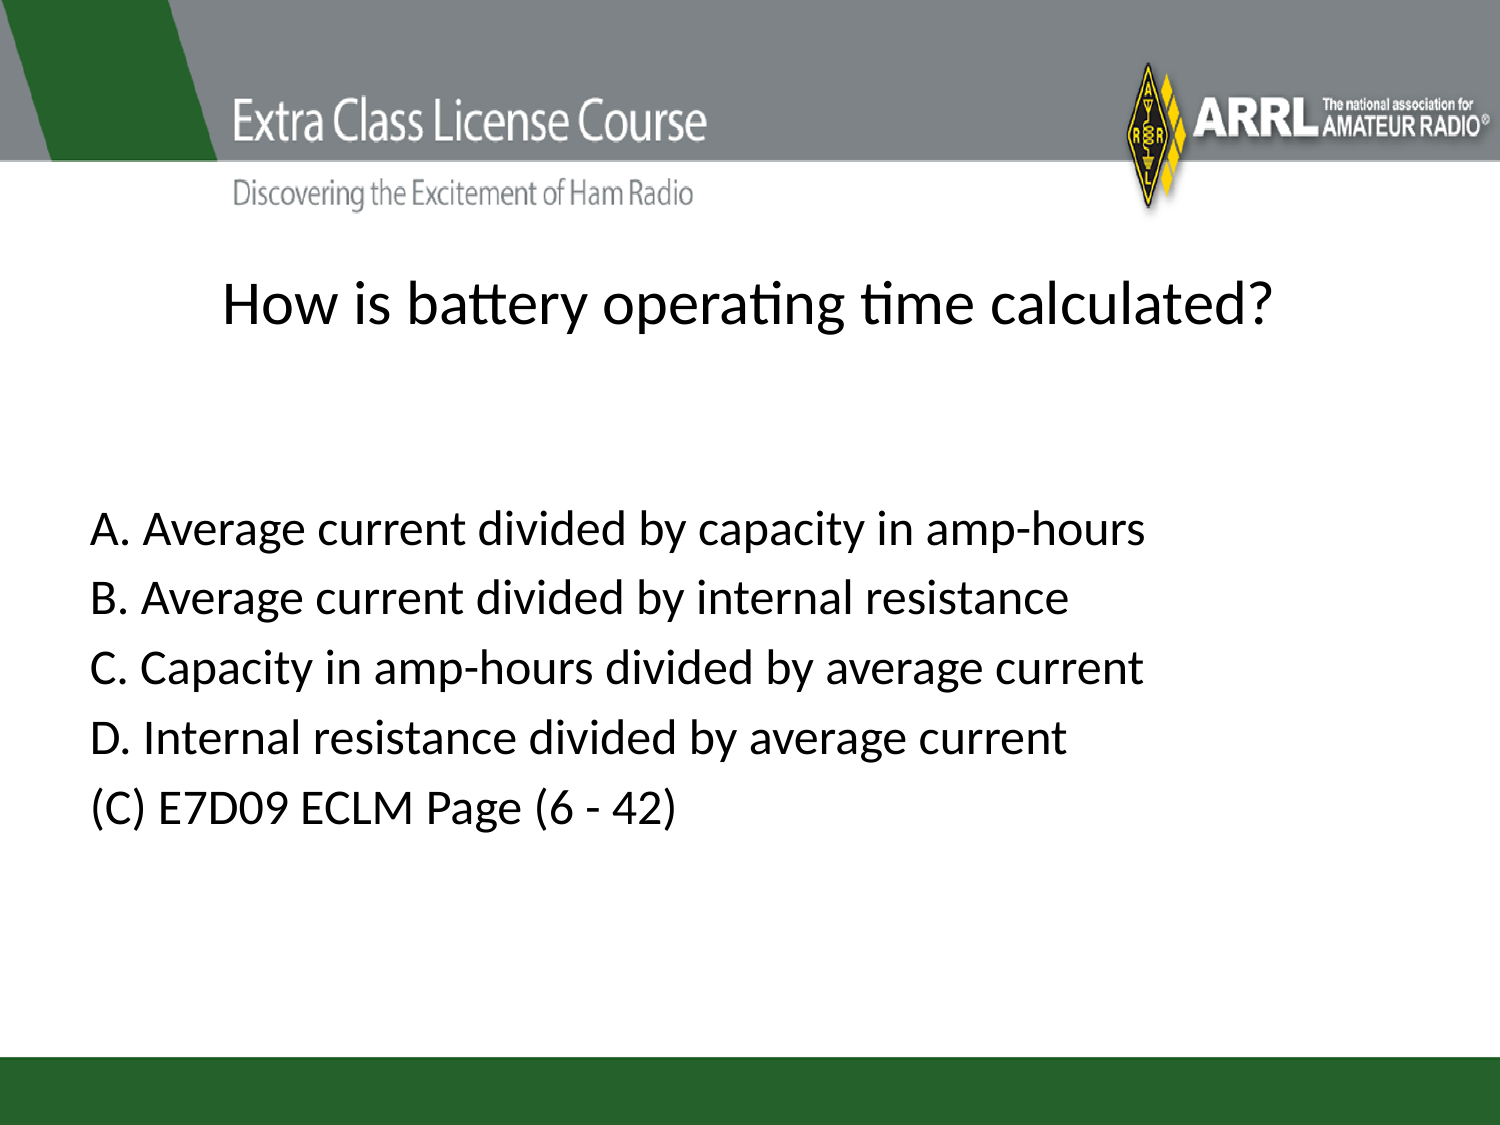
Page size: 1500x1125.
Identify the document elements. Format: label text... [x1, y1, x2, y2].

list A. Average current divided by capacity in amp-hours B. Average current divided by internal resistance C. Capacity in amp-hours divided by average current D. Internal resistance divided by average current (C) E7D09 ECLM Page (6 - 42) [75, 487, 1425, 1005]
title How is battery operating time calculated? [75, 254, 1425, 435]
picture [0, 0, 1500, 1125]
